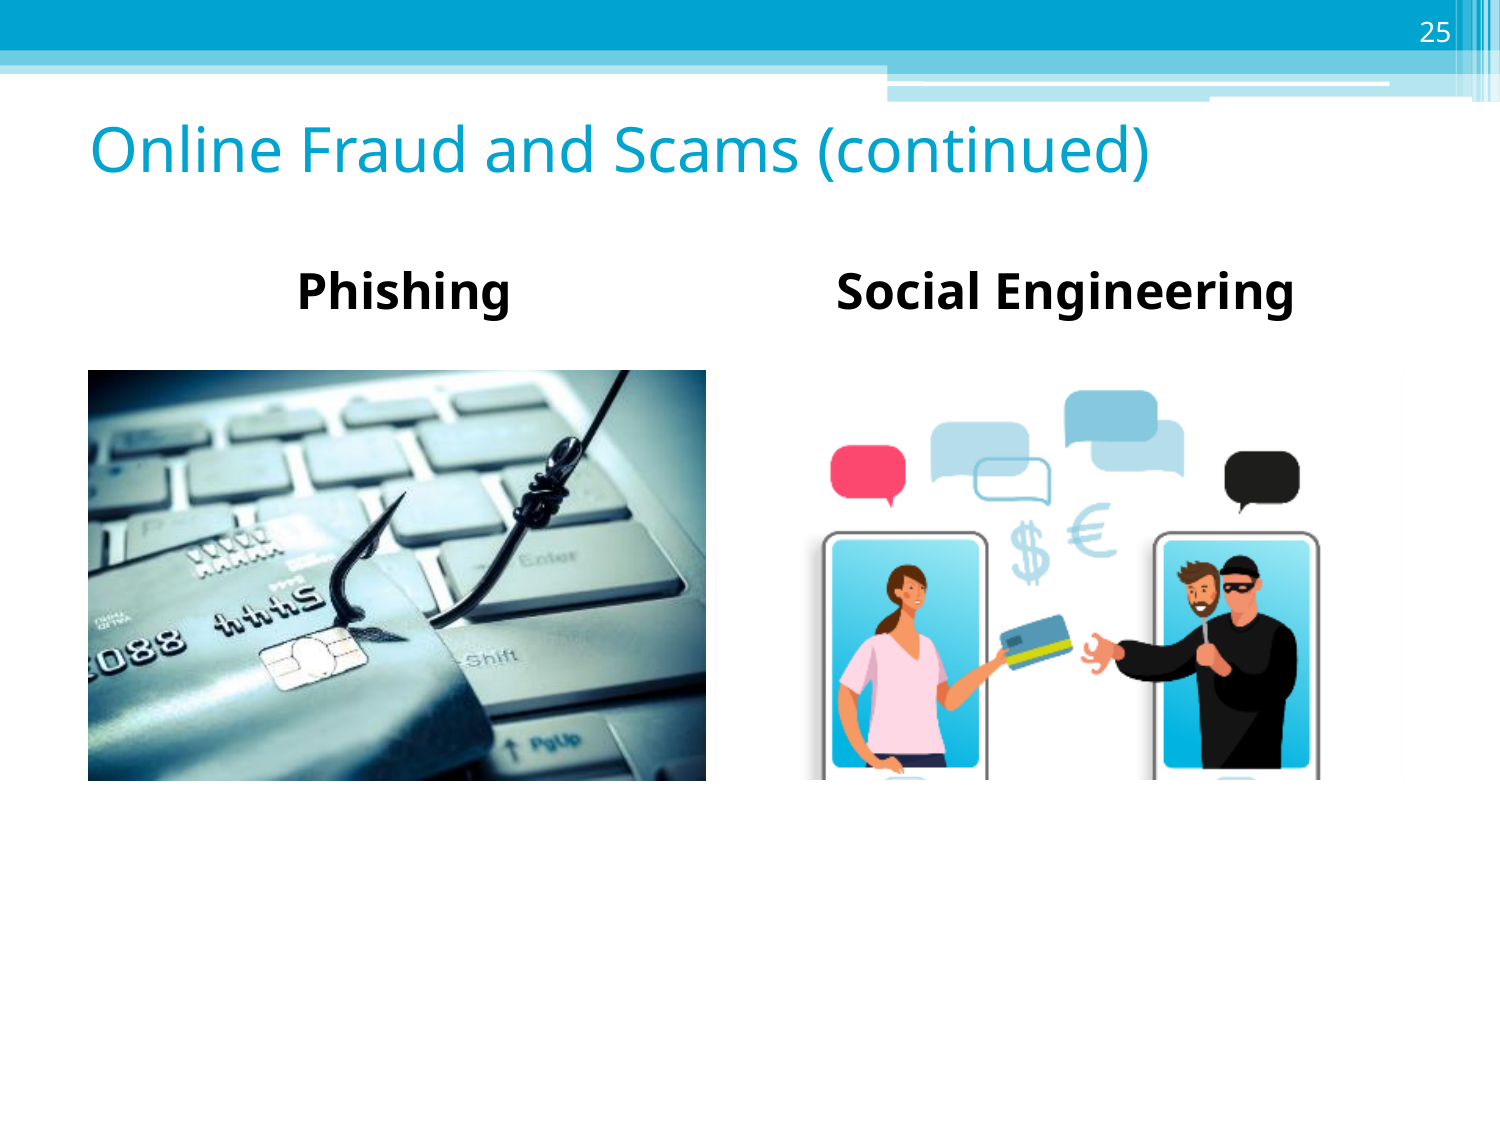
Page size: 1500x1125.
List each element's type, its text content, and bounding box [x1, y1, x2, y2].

text_box Phishing [112, 252, 682, 346]
text_box Online Fraud and Scams (continued) [74, 60, 1425, 236]
text_box Social Engineering [774, 252, 1345, 346]
picture [100, 771, 113, 781]
picture [715, 370, 1404, 780]
slide_number 25 [1341, 0, 1466, 61]
picture [88, 370, 706, 781]
